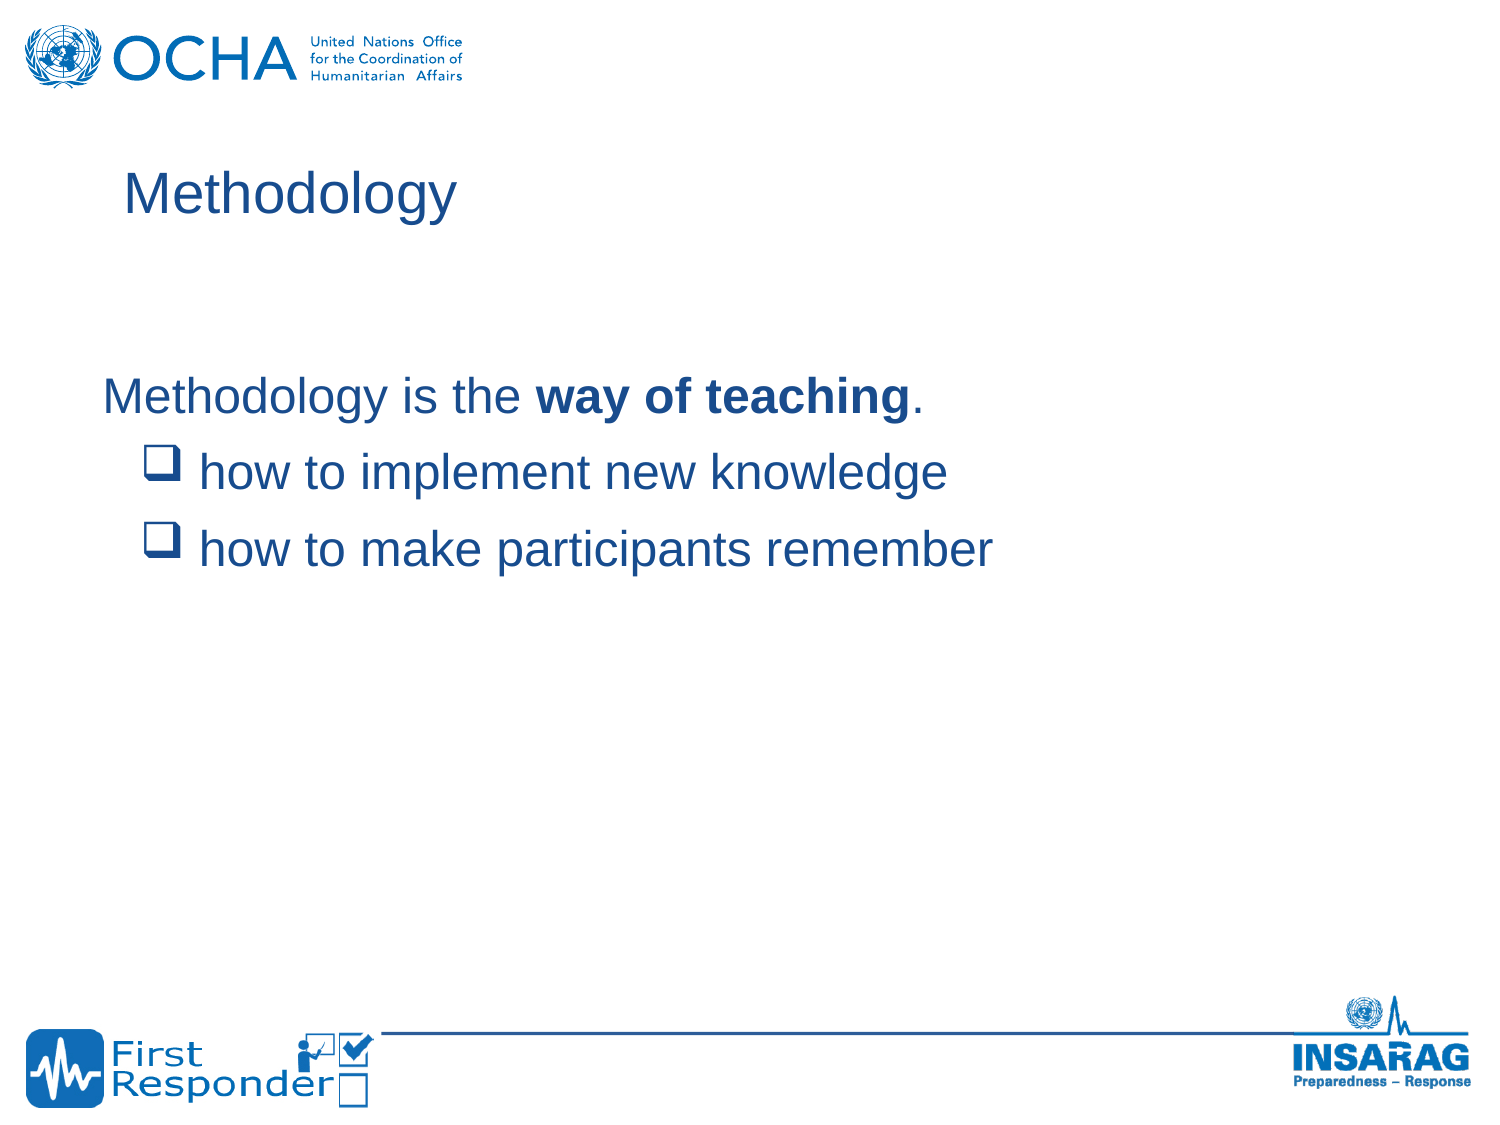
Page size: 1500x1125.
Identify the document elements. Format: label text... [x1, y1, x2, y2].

picture [1287, 995, 1471, 1094]
text_box Methodology [102, 147, 474, 233]
list Methodology is the way of teaching. how to implement new knowledge how to make participants remember [87, 324, 1300, 663]
picture [24, 1024, 375, 1113]
